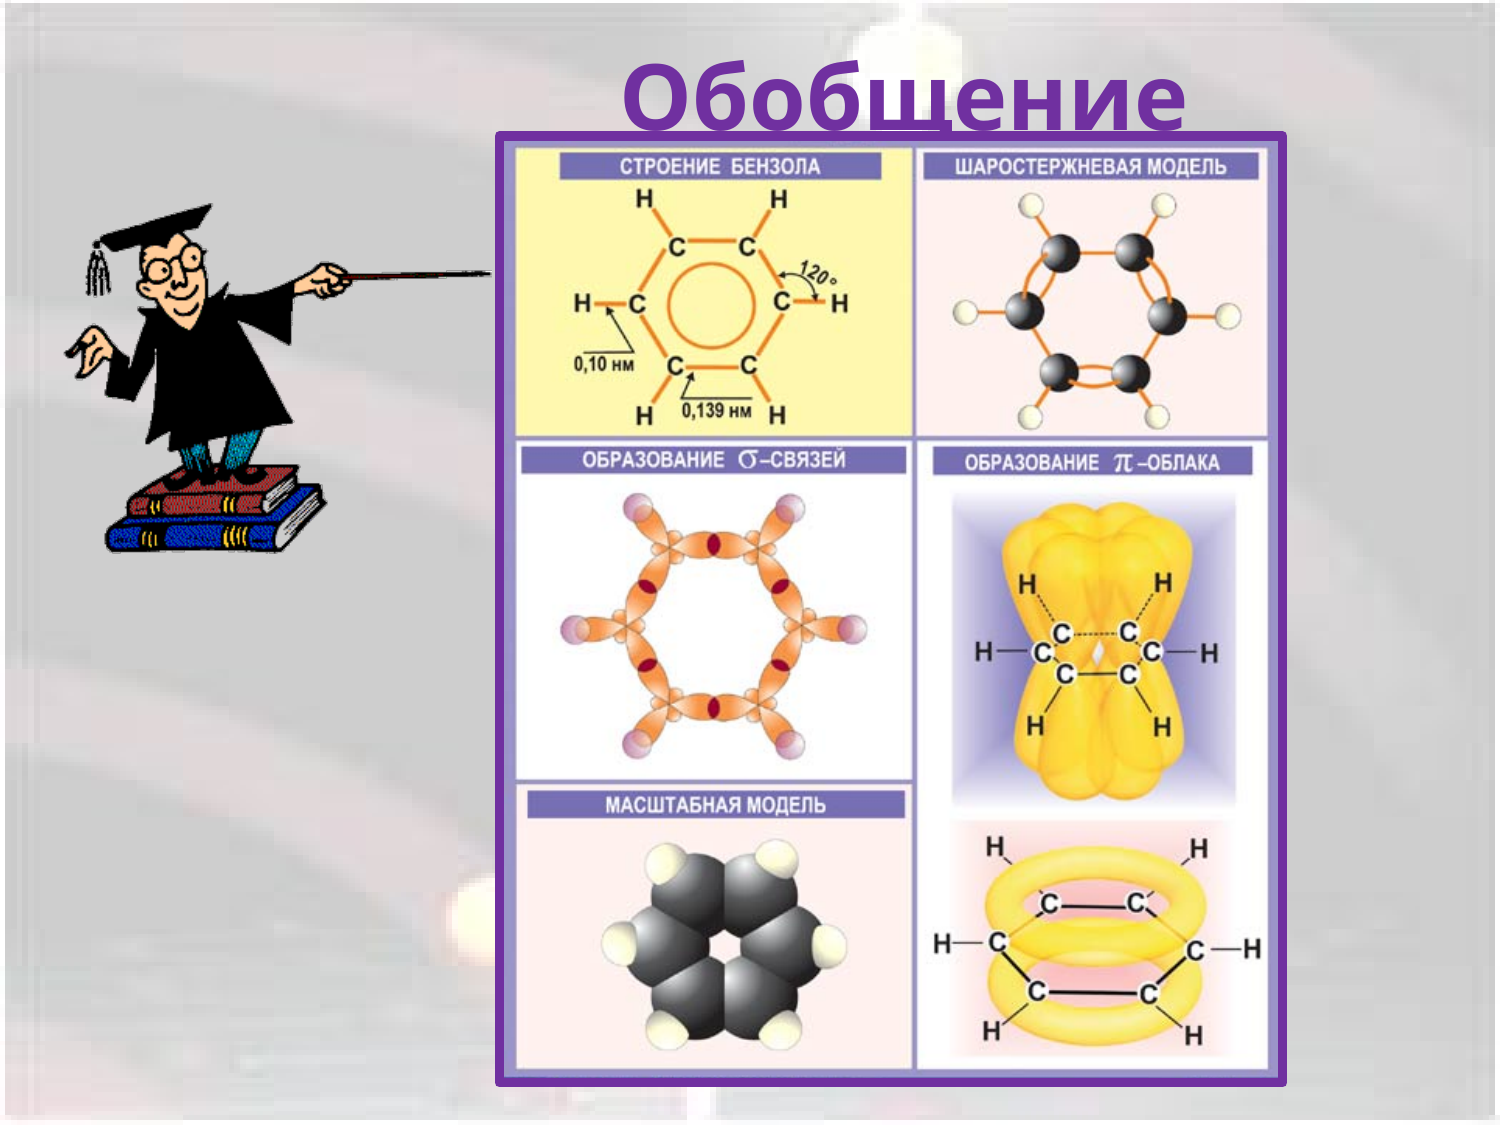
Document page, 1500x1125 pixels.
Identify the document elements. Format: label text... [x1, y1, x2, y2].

picture [0, 0, 1500, 1125]
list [503, 140, 1279, 1079]
title Обобщение [75, 23, 1425, 164]
